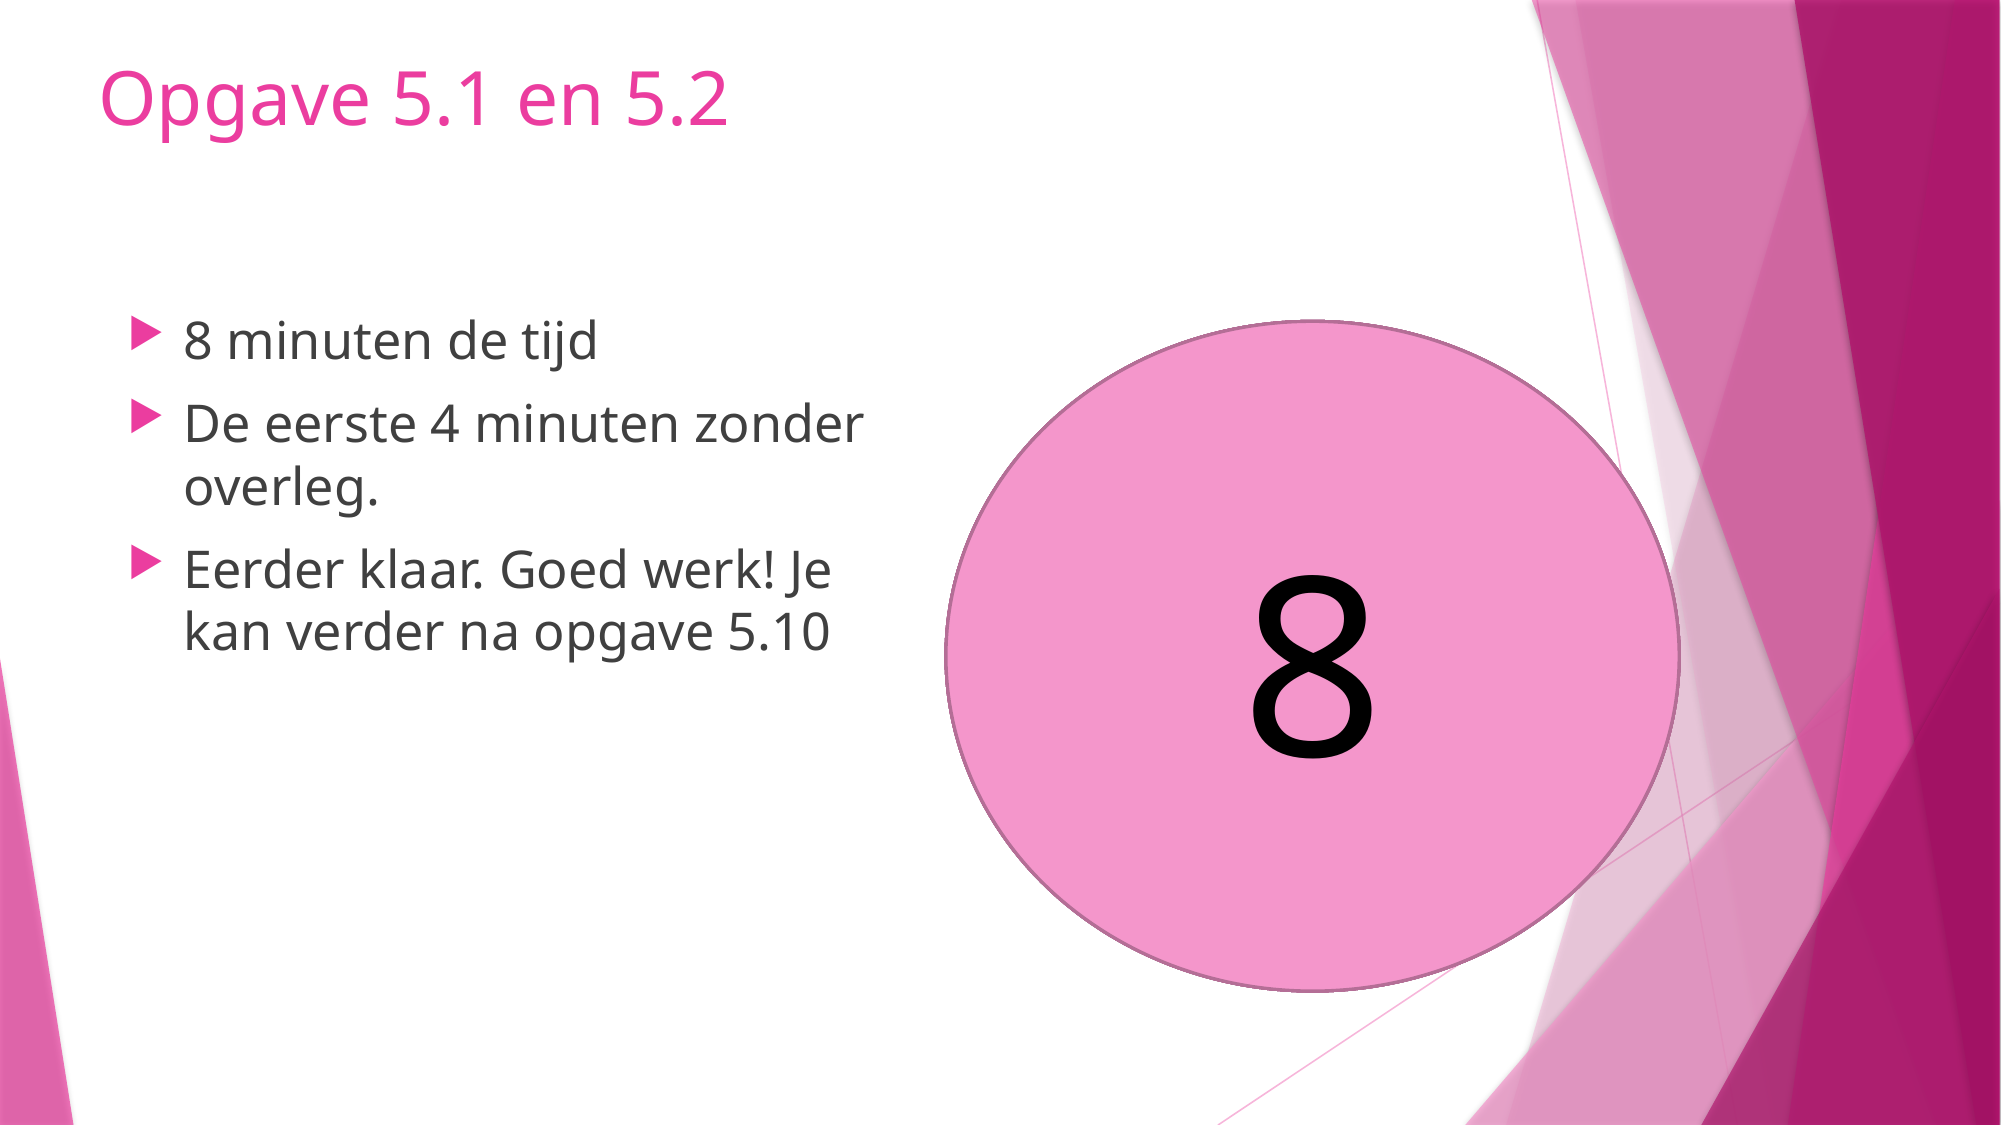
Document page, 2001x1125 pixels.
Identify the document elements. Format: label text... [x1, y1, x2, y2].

title Opgave 5.1 en 5.2 [83, 42, 1494, 260]
list 8 minuten de tijd De eerste 4 minuten zonder overleg. Eerder klaar. Goed werk! Je kan verder na opgave 5.10 [112, 299, 896, 992]
text_box 8 [944, 319, 1681, 993]
